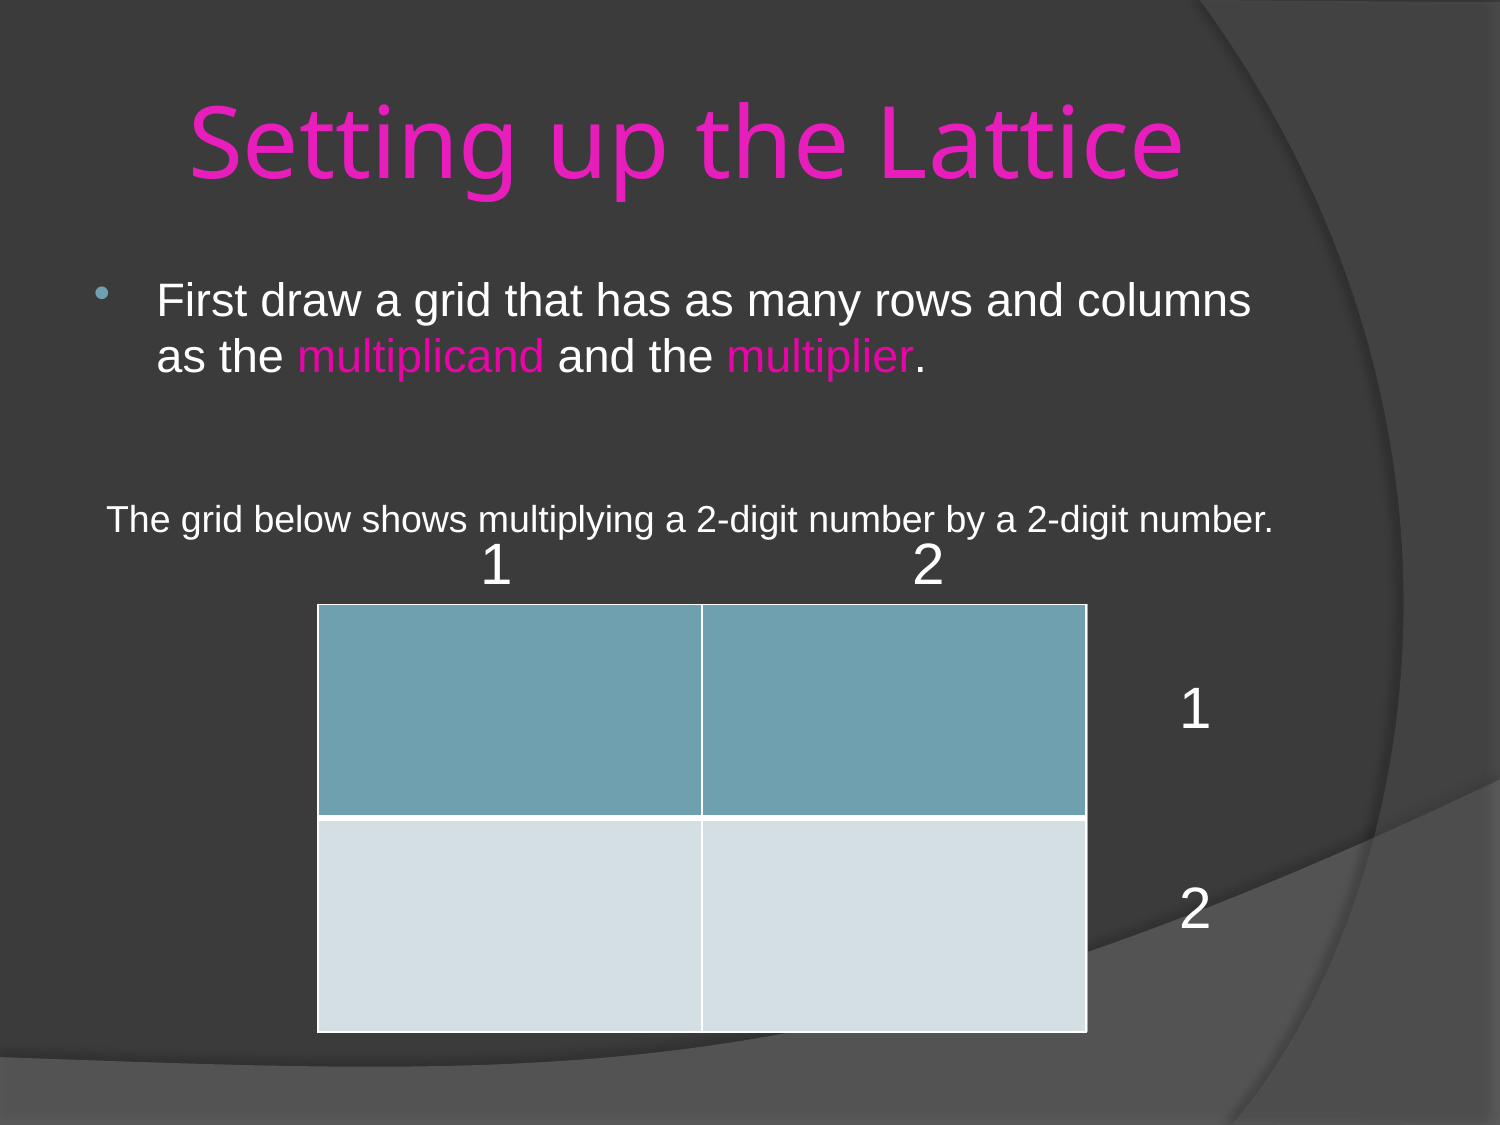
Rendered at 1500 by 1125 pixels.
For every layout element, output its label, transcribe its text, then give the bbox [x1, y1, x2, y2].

list First draw a grid that has as many rows and columns as the multiplicand and the multiplier. The grid below shows multiplying a 2-digit number by a 2-digit number. [75, 262, 1300, 563]
table_header [319, 605, 701, 815]
table_header [703, 605, 1085, 815]
title Setting up the Lattice [75, 45, 1300, 233]
text_box 2 [1087, 862, 1306, 948]
text_box 1 [1087, 662, 1306, 748]
text_box 2 [819, 518, 1039, 604]
table_cell [703, 821, 1085, 1031]
text_box 1 [387, 518, 607, 604]
table_cell [319, 821, 701, 1031]
